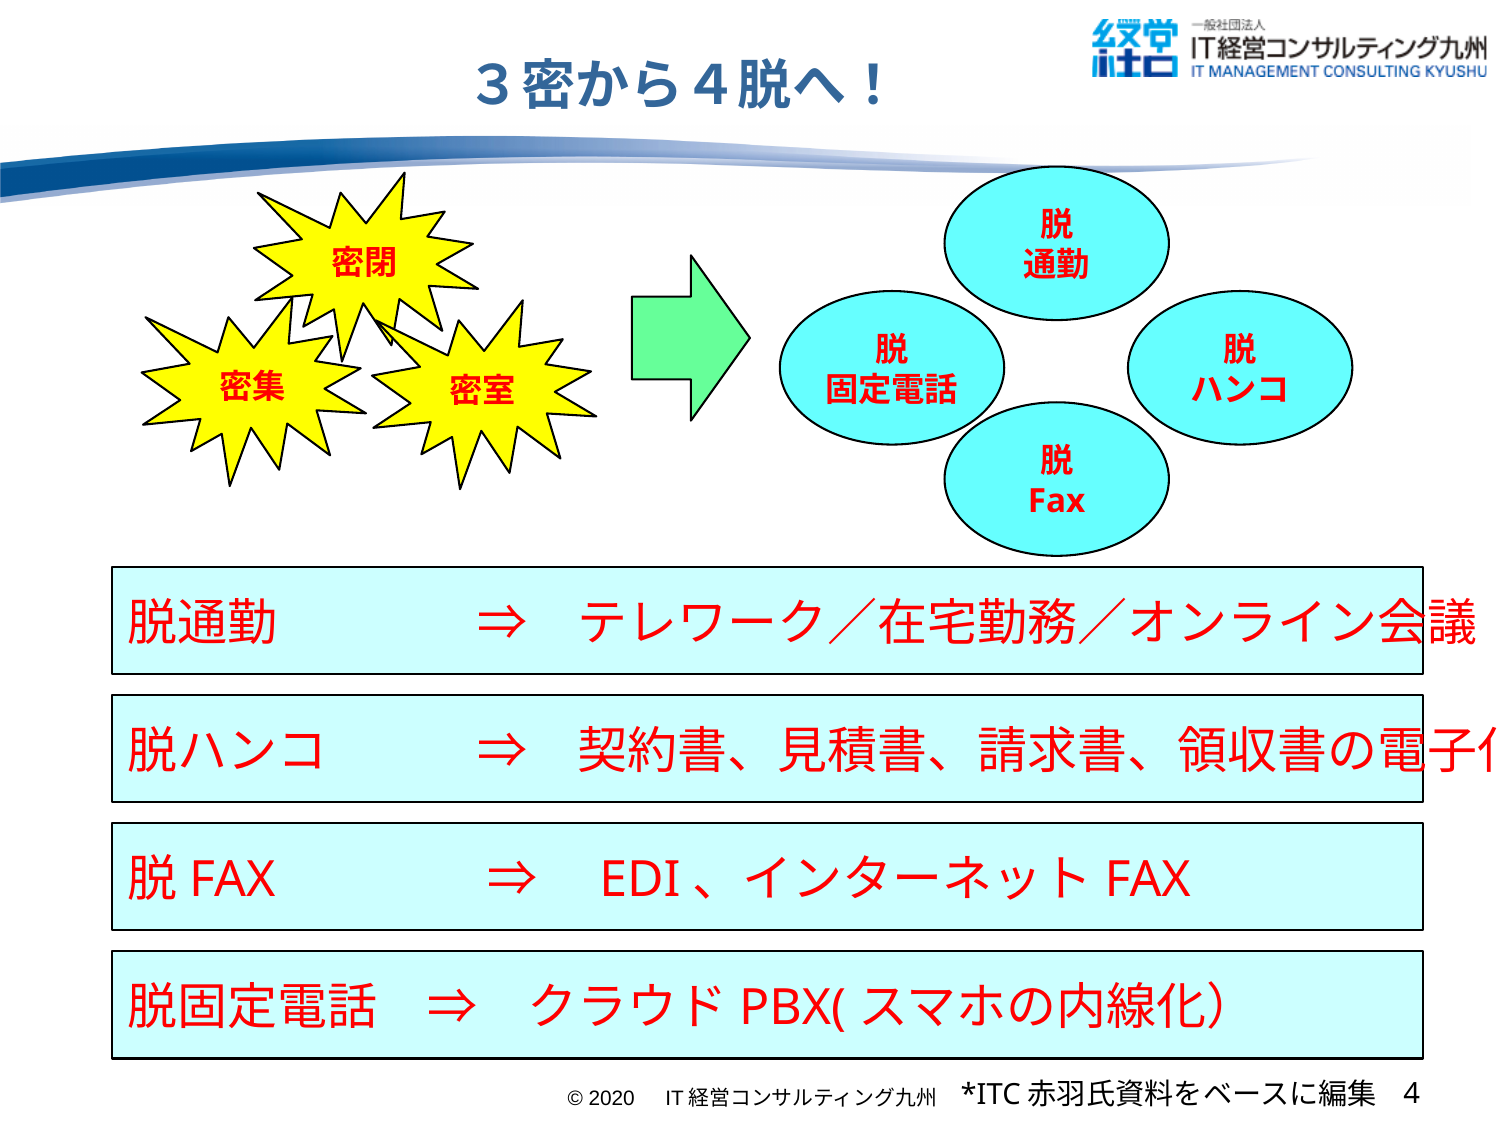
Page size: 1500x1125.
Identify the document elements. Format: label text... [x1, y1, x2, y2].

title ３密から４脱へ！ [17, 42, 1350, 125]
text_box 脱通勤 ⇒ テレワーク／在宅勤務／オンライン会議 [112, 566, 1424, 675]
text_box 密室 [371, 300, 597, 490]
text_box 脱 ハンコ [1127, 291, 1353, 445]
text_box 脱ハンコ ⇒ 契約書、見積書、請求書、領収書の電子化 [112, 694, 1424, 803]
slide_number 3 [1329, 1066, 1495, 1120]
text_box 脱固定電話 ⇒ クラウドPBX(スマホの内線化） [112, 950, 1424, 1059]
text_box 脱FAX ⇒ EDI、インターネットFAX [112, 822, 1424, 931]
text_box [631, 255, 750, 421]
text_box 脱 Fax [944, 402, 1169, 556]
text_box 脱 通勤 [944, 166, 1169, 321]
text_box 密閉 [253, 172, 479, 362]
text_box 密集 [141, 297, 367, 487]
text_box *ITC赤羽氏資料をベースに編集 [945, 1067, 1392, 1118]
text_box 脱 固定電話 [779, 291, 1005, 445]
picture [1, 126, 1470, 206]
